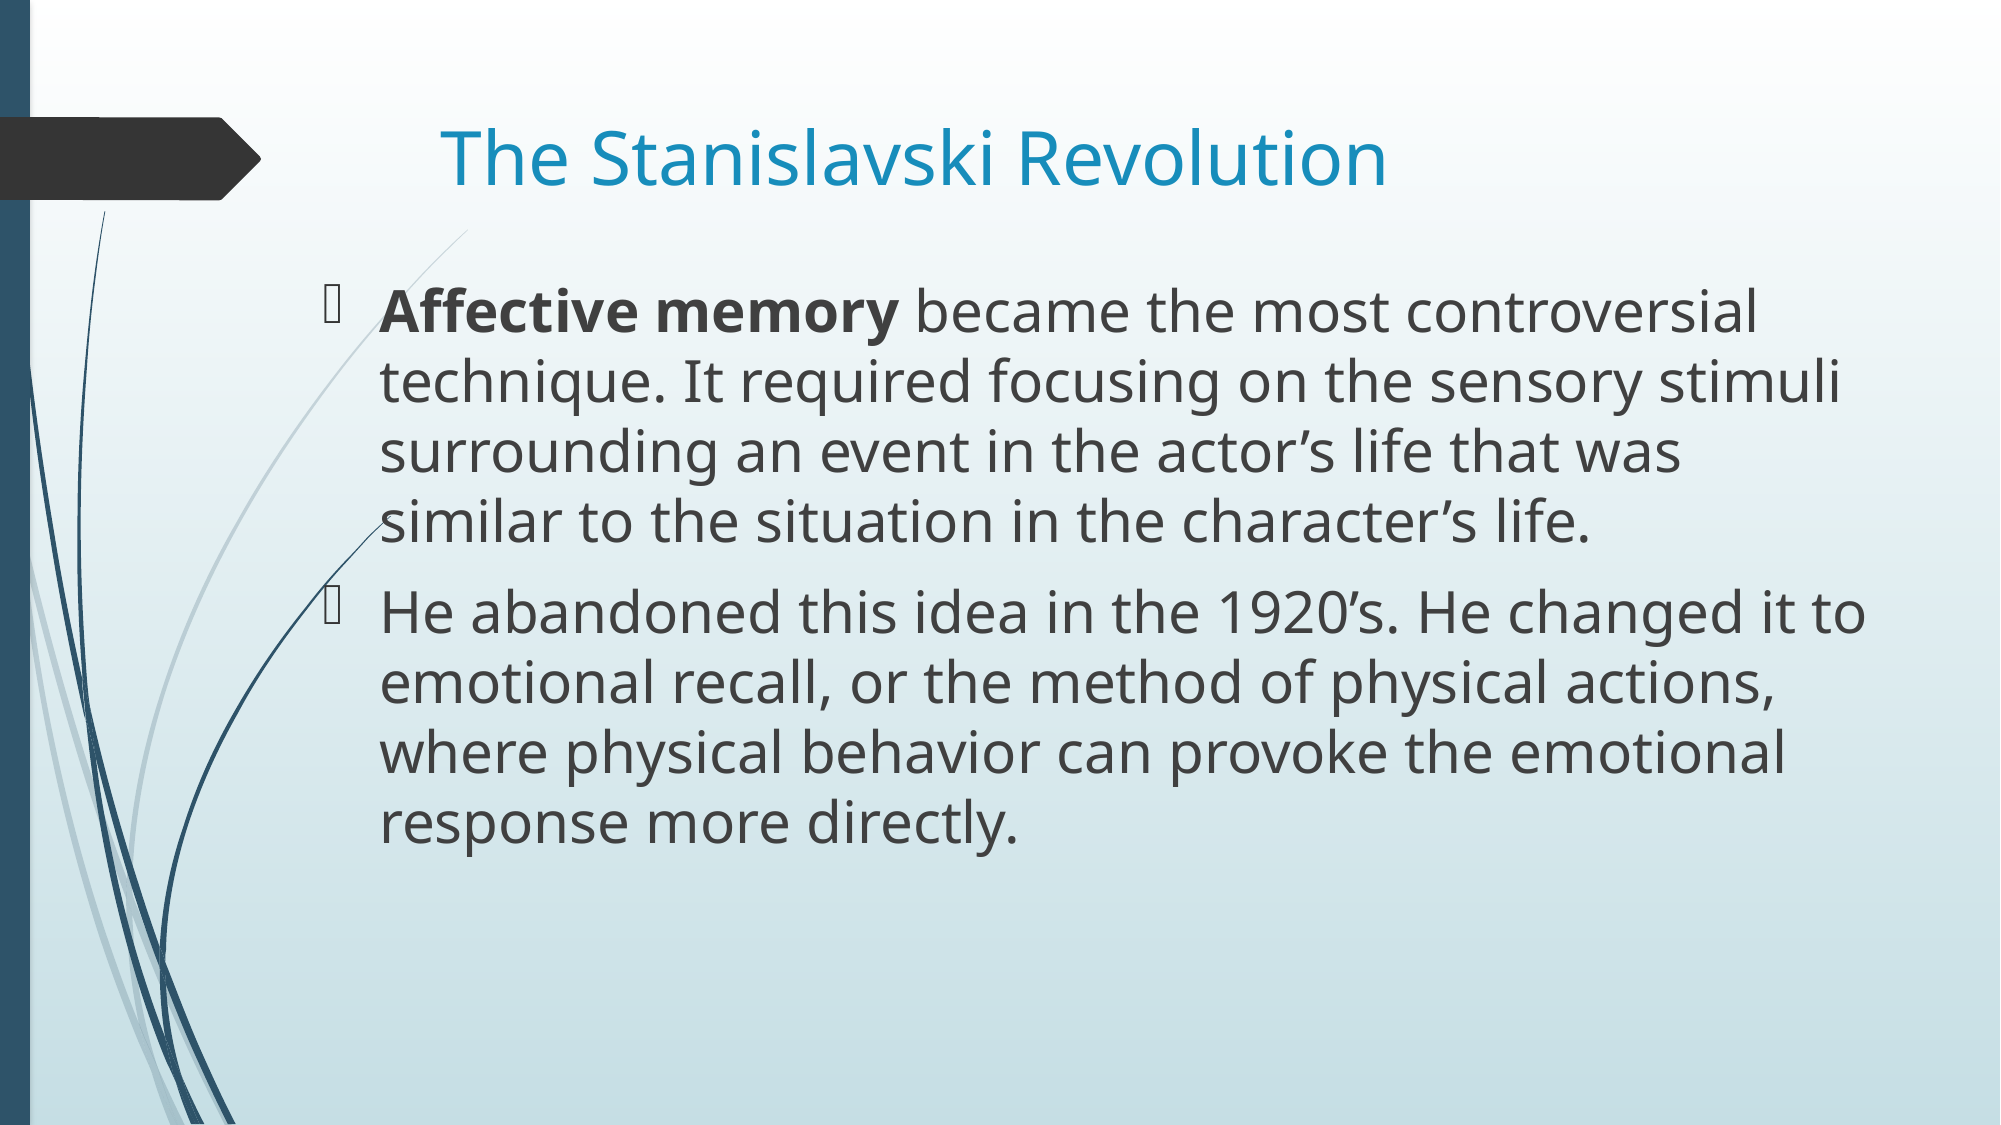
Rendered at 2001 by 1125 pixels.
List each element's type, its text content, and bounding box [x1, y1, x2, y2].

title The Stanislavski Revolution [425, 102, 1888, 267]
list Affective memory became the most controversial technique. It required focusing on the sensory stimuli surrounding an event in the actor’s life that was similar to the situation in the character’s life. He abandoned this idea in the 1920’s. He changed it to emotional recall, or the method of physical actions, where physical behavior can provoke the emotional response more directly. [307, 267, 1888, 970]
